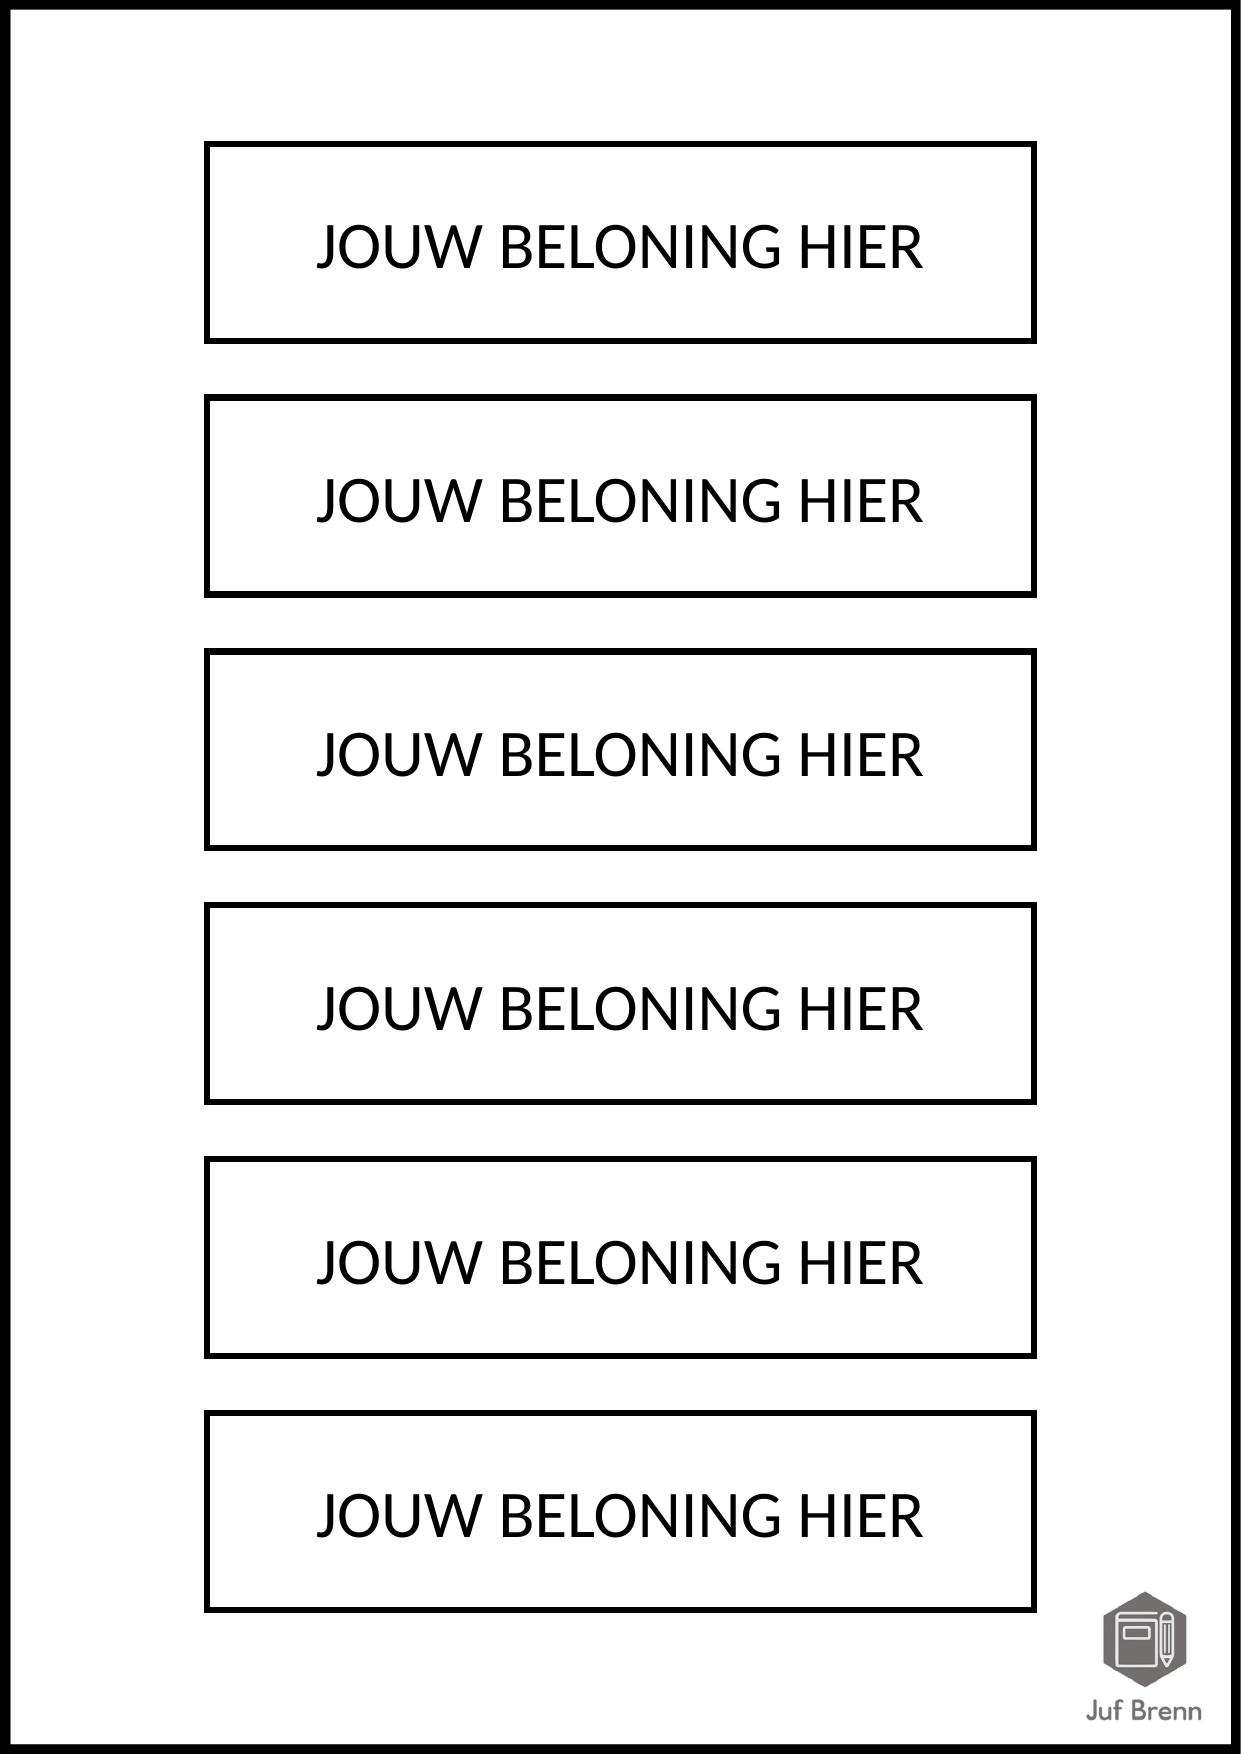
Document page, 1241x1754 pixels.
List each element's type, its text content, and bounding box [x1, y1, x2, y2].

text_box JOUW BELONING HIER [206, 143, 1035, 342]
text_box JOUW BELONING HIER [206, 1158, 1035, 1357]
picture [0, 0, 1241, 1754]
text_box JOUW BELONING HIER [206, 397, 1035, 595]
text_box JOUW BELONING HIER [206, 1412, 1035, 1611]
text_box JOUW BELONING HIER [206, 650, 1035, 849]
text_box JOUW BELONING HIER [206, 904, 1035, 1103]
